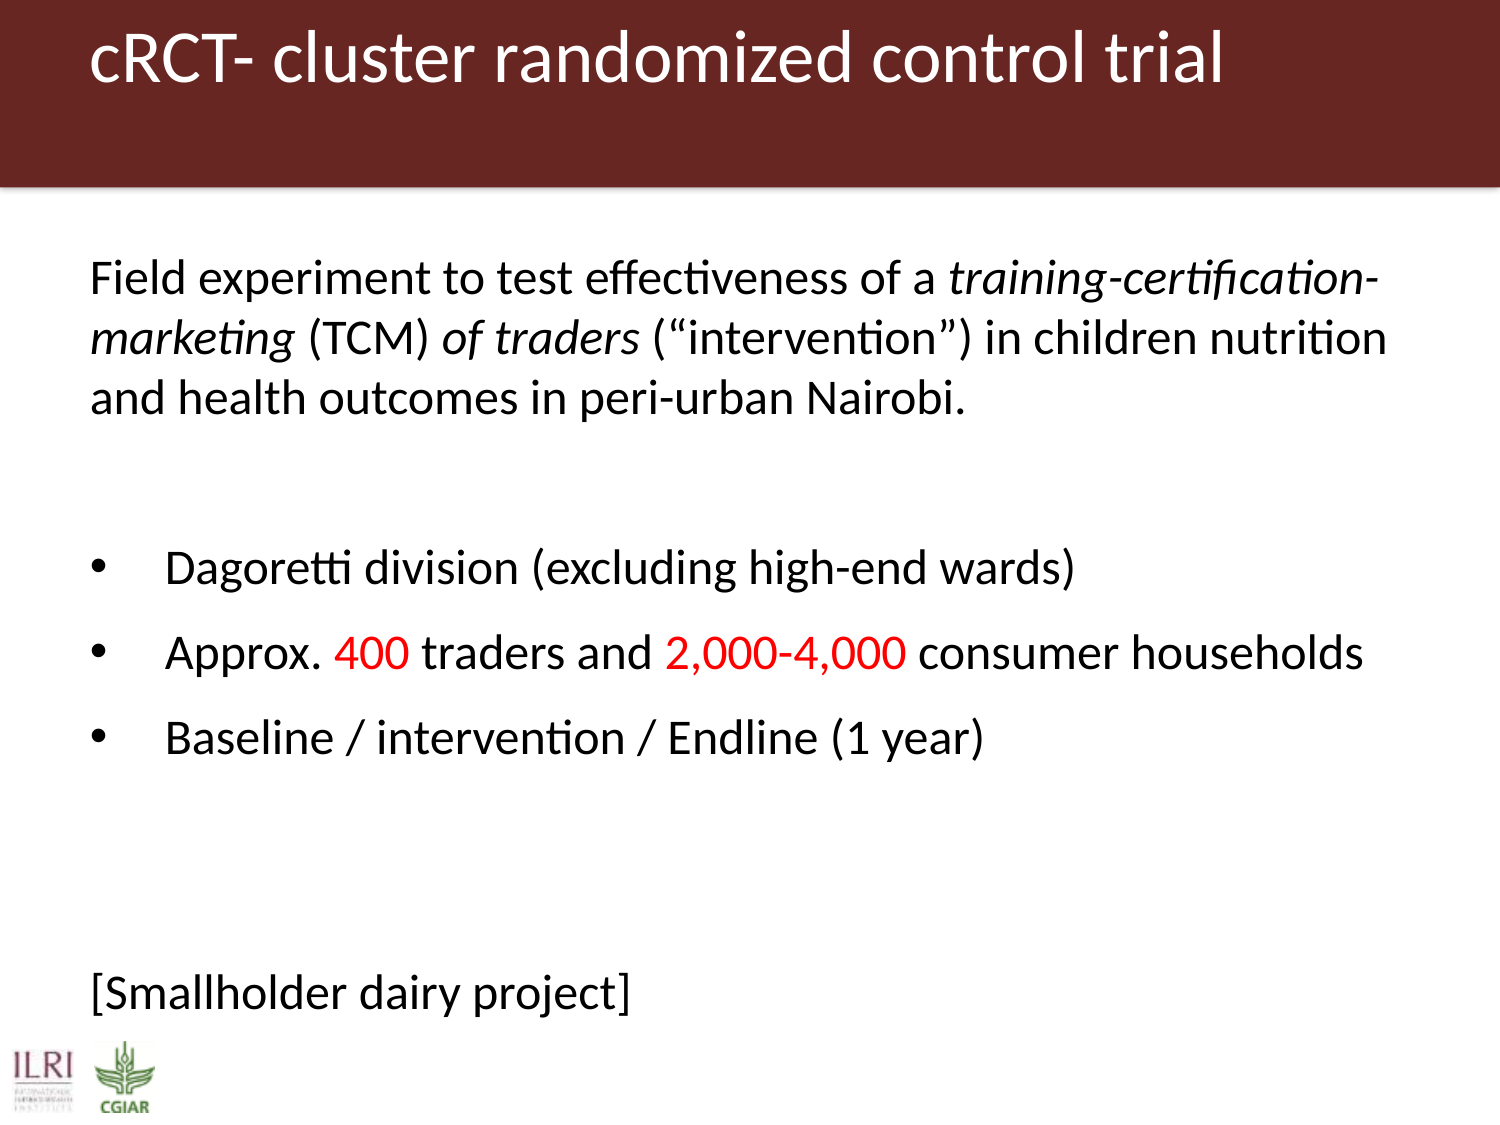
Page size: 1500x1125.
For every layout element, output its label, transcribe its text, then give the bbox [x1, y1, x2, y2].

picture [12, 1049, 74, 1113]
picture [94, 1041, 155, 1113]
title cRCT- cluster randomized control trial [75, 0, 1425, 188]
list Field experiment to test effectiveness of a training-certification-marketing (TCM) of traders (“intervention”) in children nutrition and health outcomes in peri-urban Nairobi. Dagoretti division (excluding high-end wards) Approx. 400 traders and 2,000-4,000 consumer households Baseline / intervention / Endline (1 year) [Smallholder dairy project] [75, 237, 1425, 988]
